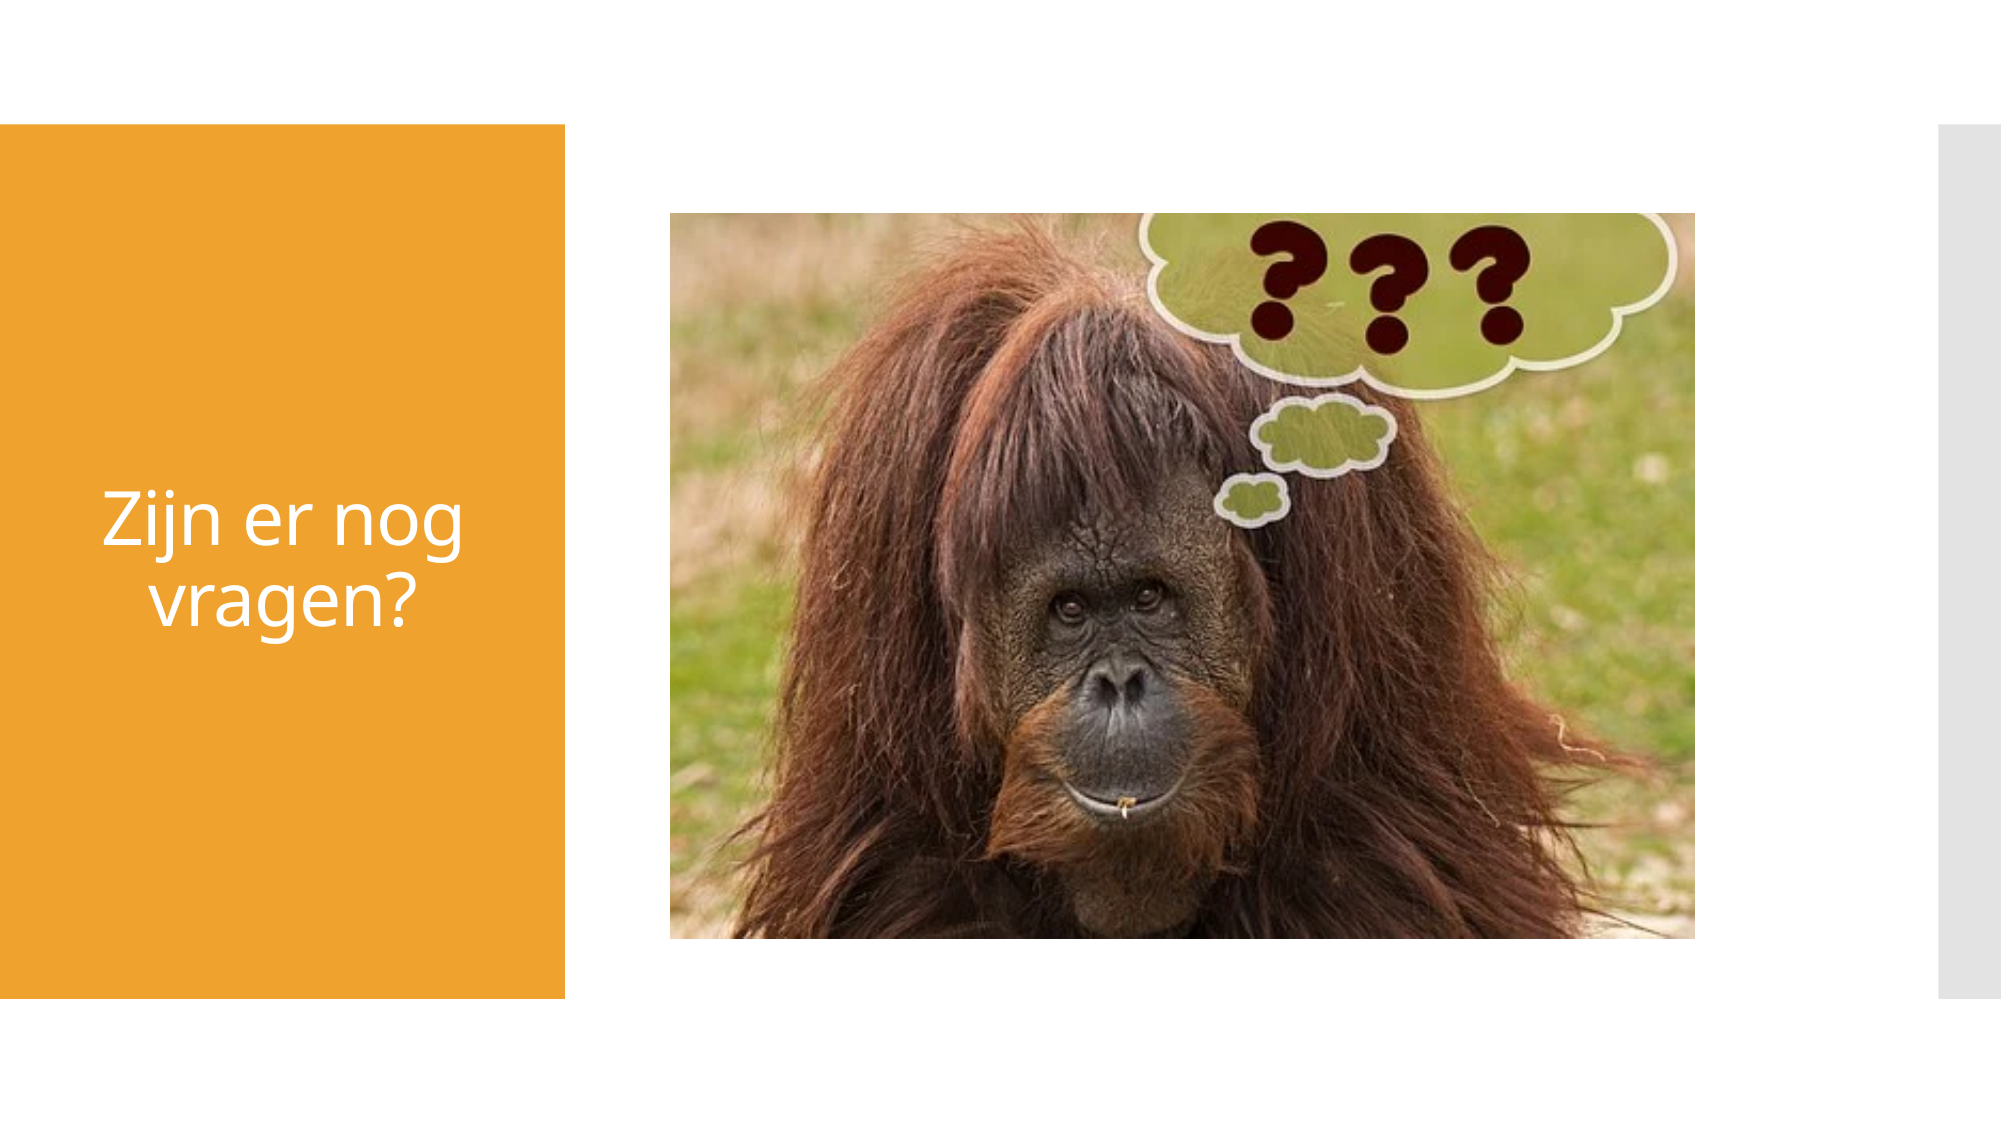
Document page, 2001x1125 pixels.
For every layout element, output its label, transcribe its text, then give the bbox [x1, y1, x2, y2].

title Zijn er nog vragen? [41, 184, 525, 940]
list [670, 213, 1695, 940]
